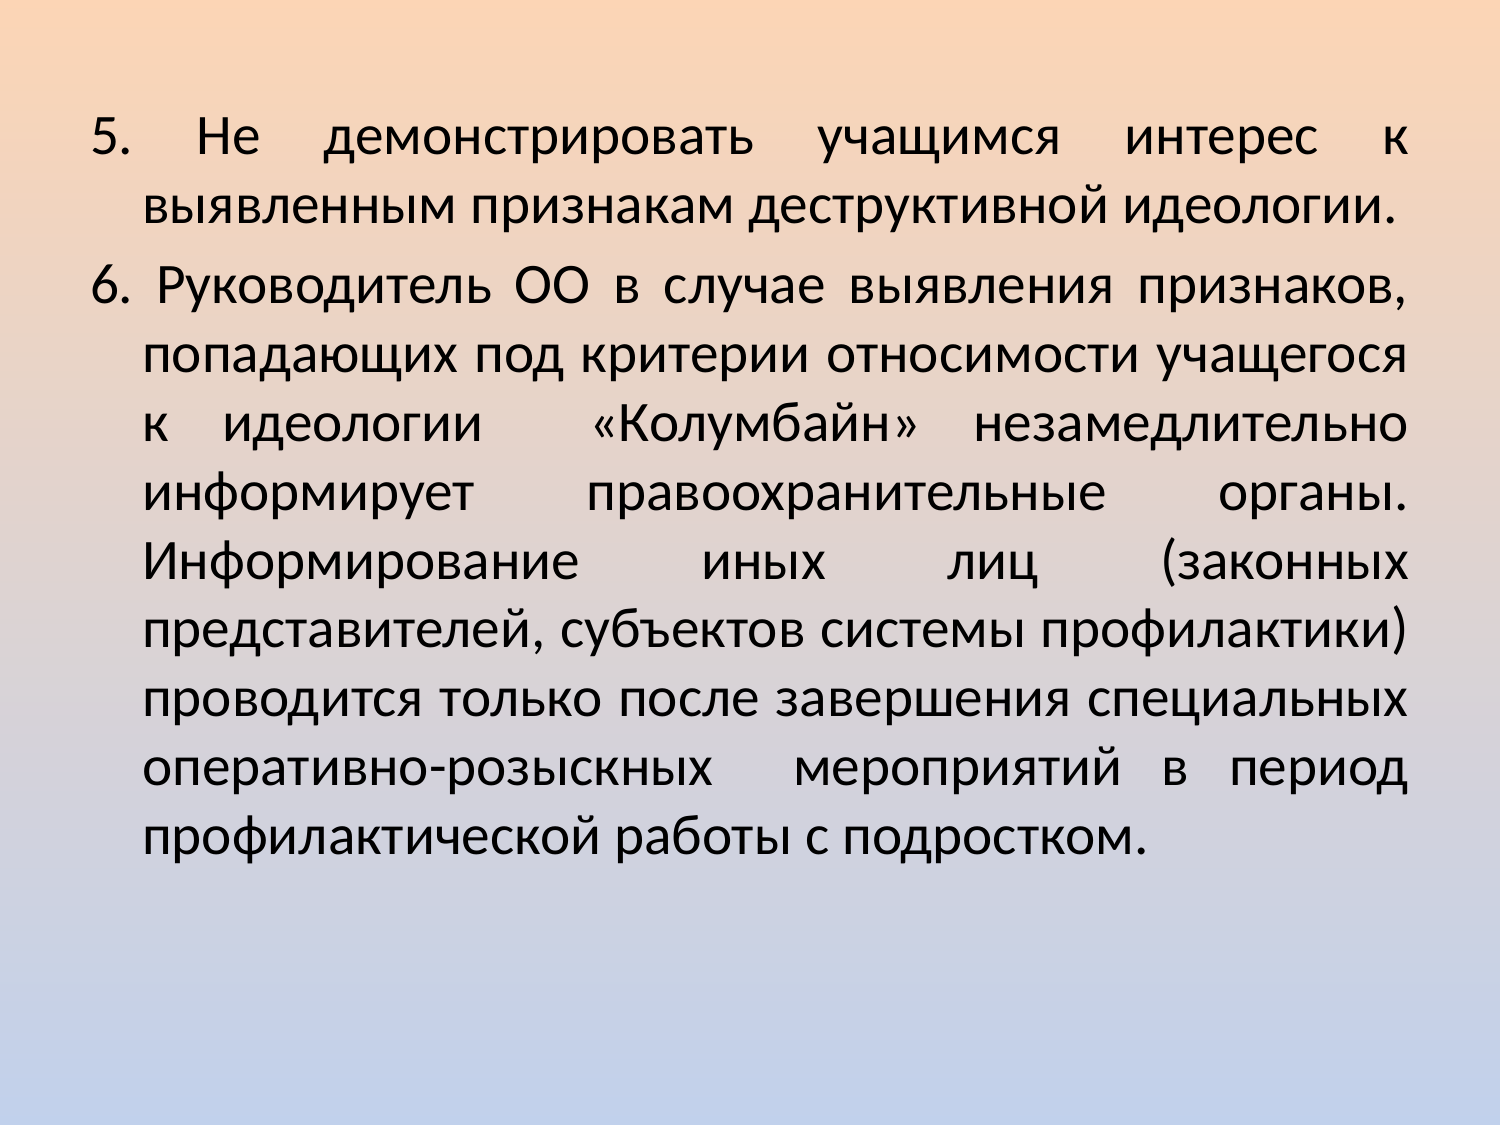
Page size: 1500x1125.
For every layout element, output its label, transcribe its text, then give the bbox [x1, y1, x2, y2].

list 5. Не демонстрировать учащимся интерес к выявленным признакам деструктивной идеологии. 6. Руководитель ОО в случае выявления признаков, попадающих под критерии относимости учащегося к идеологии «Колумбайн» незамедлительно информирует правоохранительные органы. Информирование иных лиц (законных представителей, субъектов системы профилактики) проводится только после завершения специальных оперативно-розыскных мероприятий в период профилактической работы с подростком. [75, 90, 1425, 1005]
